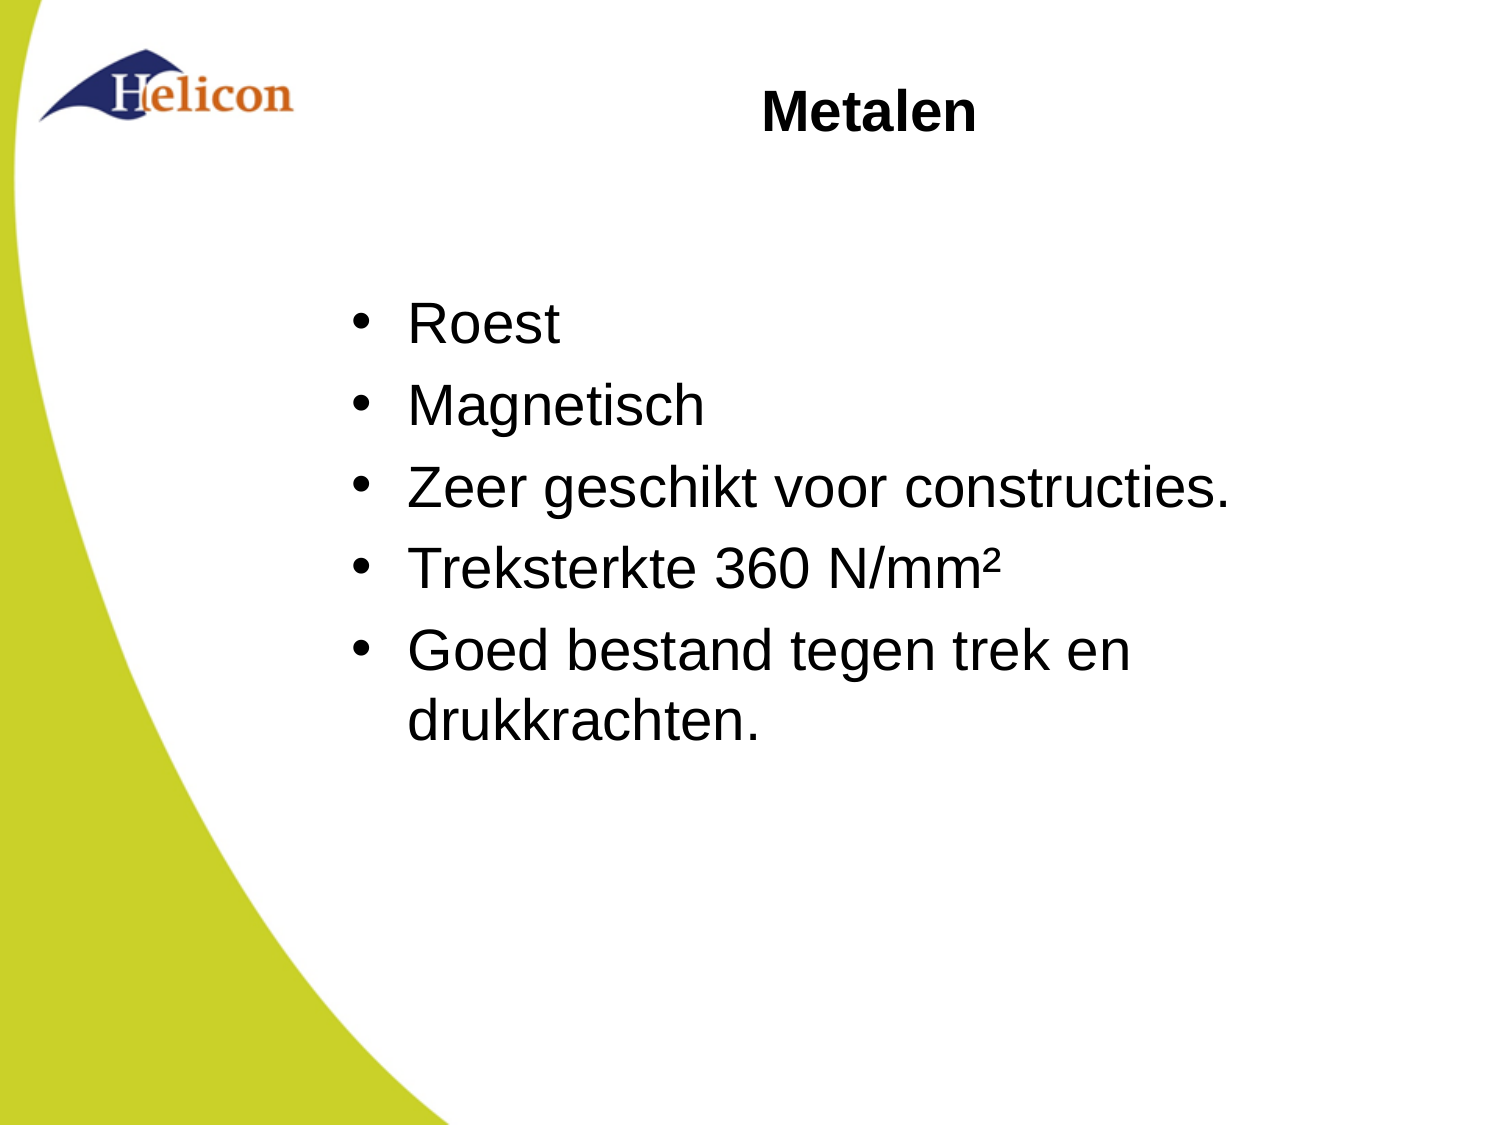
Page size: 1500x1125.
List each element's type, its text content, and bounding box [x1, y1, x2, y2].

picture [0, 0, 1500, 1125]
list Roest Magnetisch Zeer geschikt voor constructies. Treksterkte 360 N/mm² Goed bestand tegen trek en drukkrachten. [336, 196, 1425, 1005]
title Metalen [324, 54, 1415, 161]
